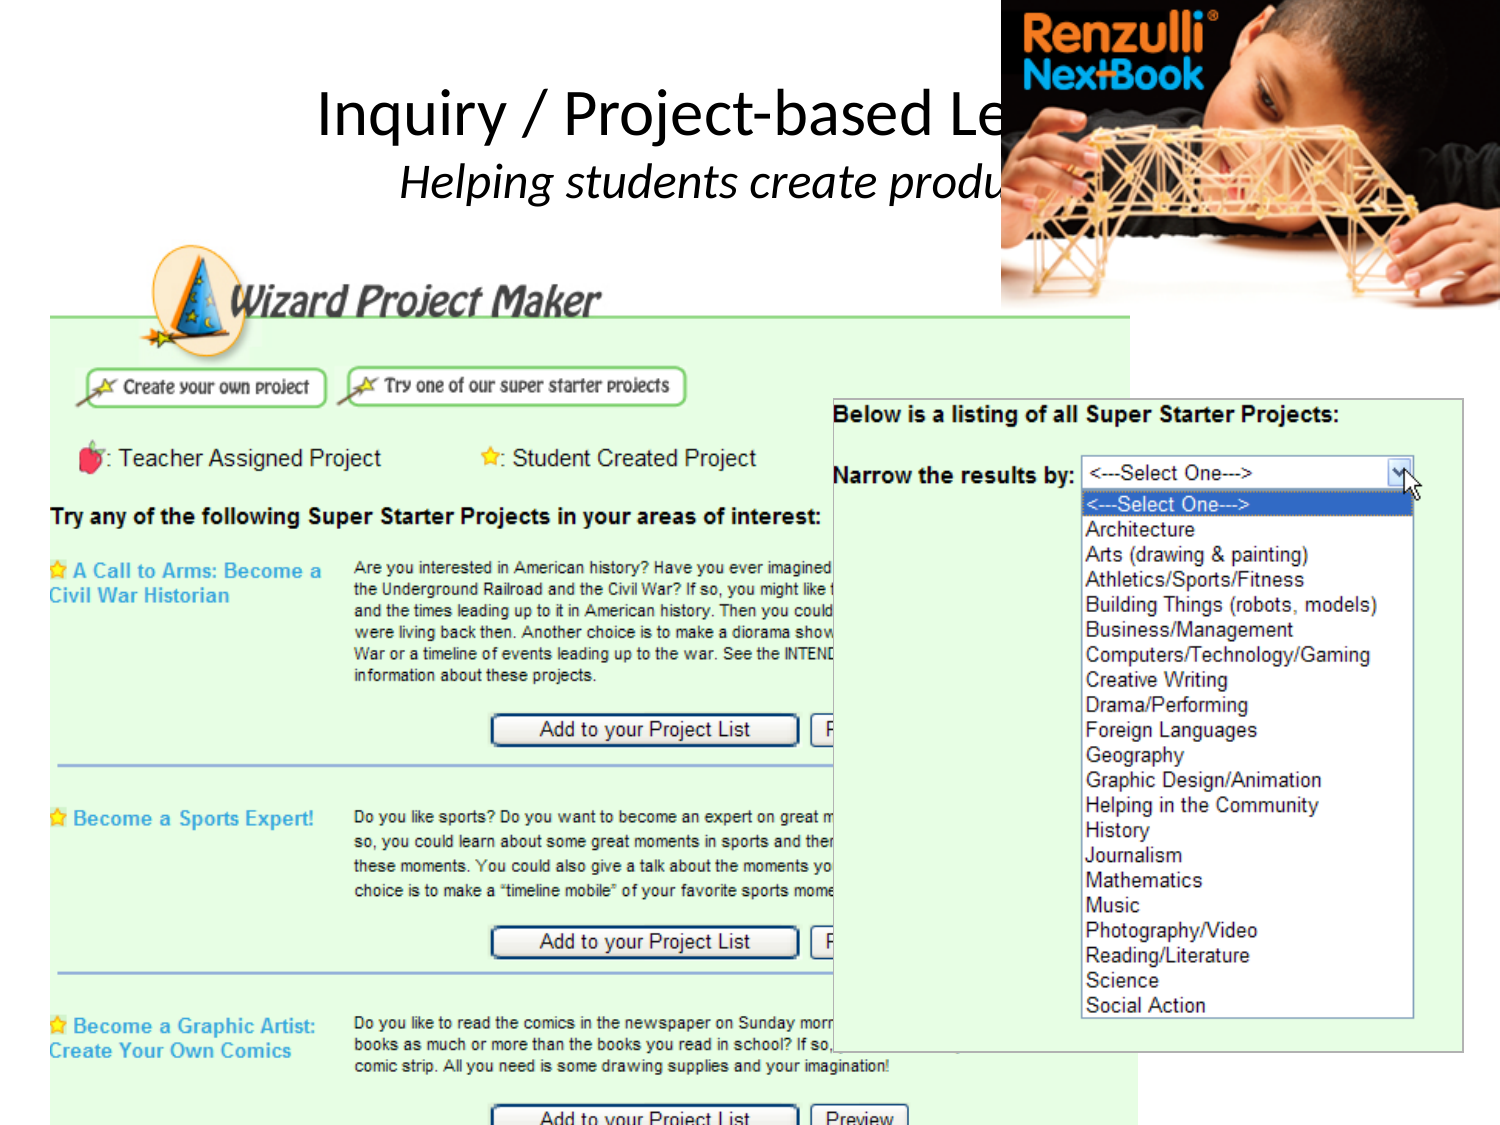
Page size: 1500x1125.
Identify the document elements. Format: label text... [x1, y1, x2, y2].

title Inquiry / Project-based Learning Helping students create products… [75, 45, 996, 233]
picture [49, 0, 1500, 1125]
